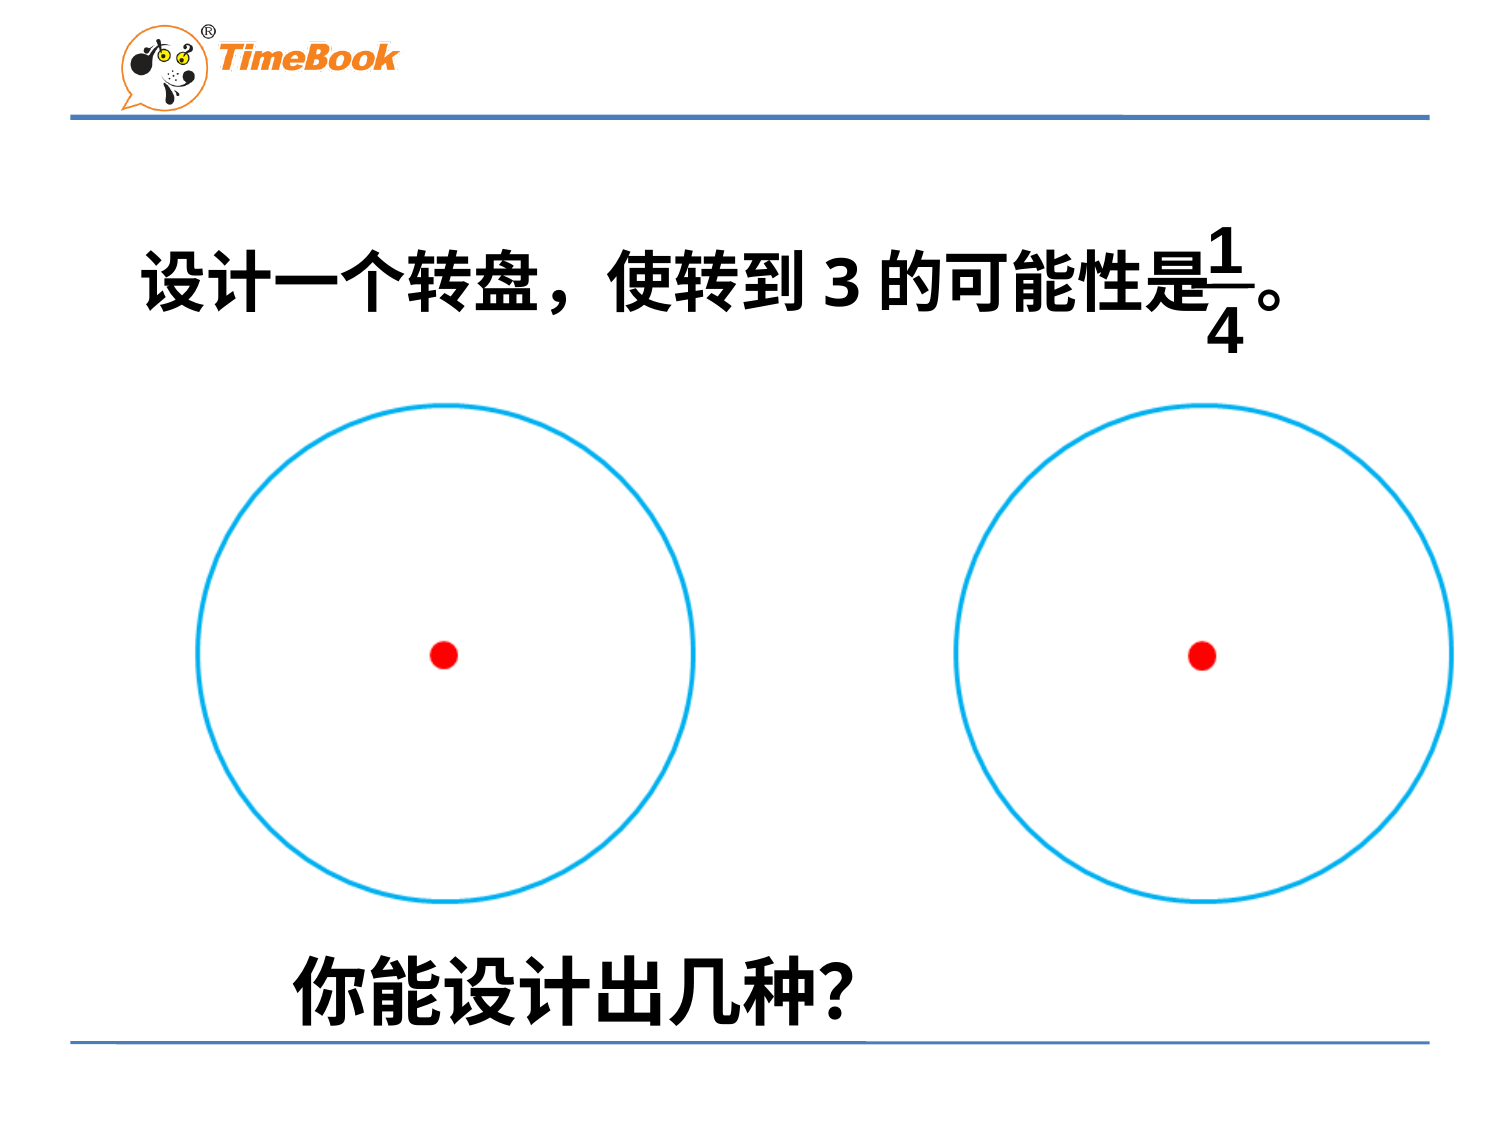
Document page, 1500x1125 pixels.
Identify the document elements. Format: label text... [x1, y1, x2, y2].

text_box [124, 198, 1415, 377]
picture [183, 386, 1466, 923]
picture [118, 22, 408, 113]
text_box 你能设计出几种？ [277, 937, 940, 1043]
